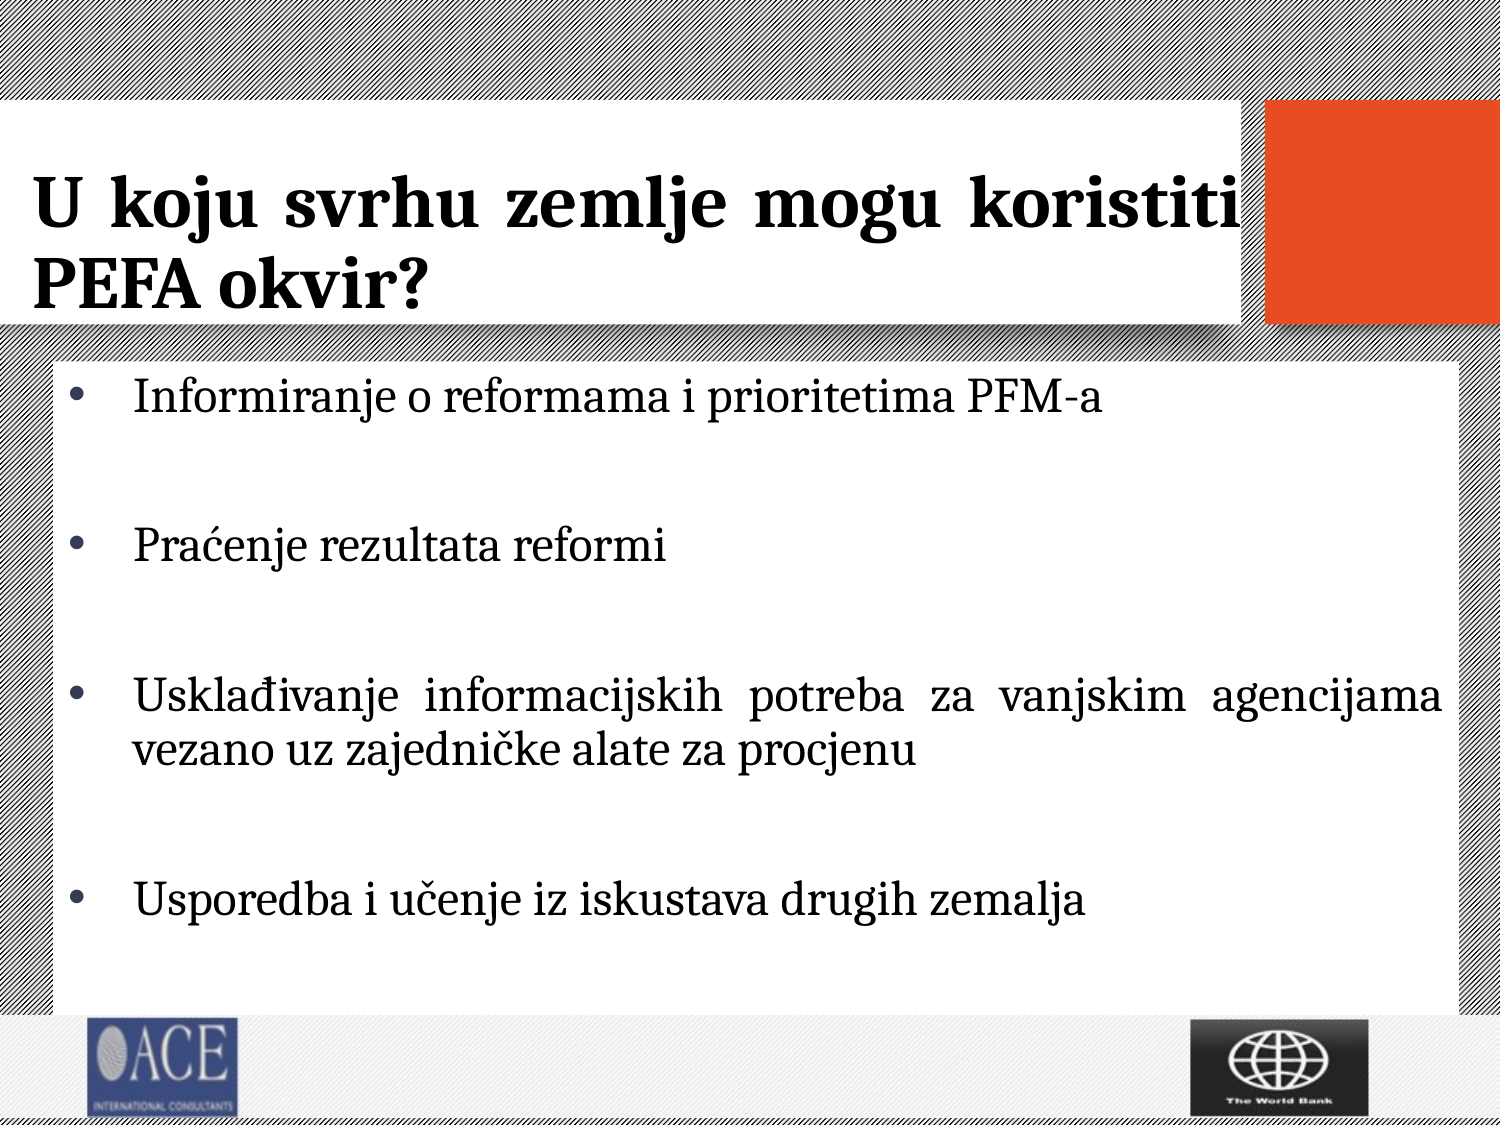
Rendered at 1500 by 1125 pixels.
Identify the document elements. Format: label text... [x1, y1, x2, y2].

picture [0, 0, 1500, 1125]
title U koju svrhu zemlje mogu koristiti PEFA okvir? [17, 148, 1259, 339]
list Informiranje o reformama i prioritetima PFM-a Praćenje rezultata reformi Usklađivanje informacijskih potreba za vanjskim agencijama vezano uz zajedničke alate za procjenu Usporedba i učenje iz iskustava drugih zemalja [52, 361, 1460, 1015]
